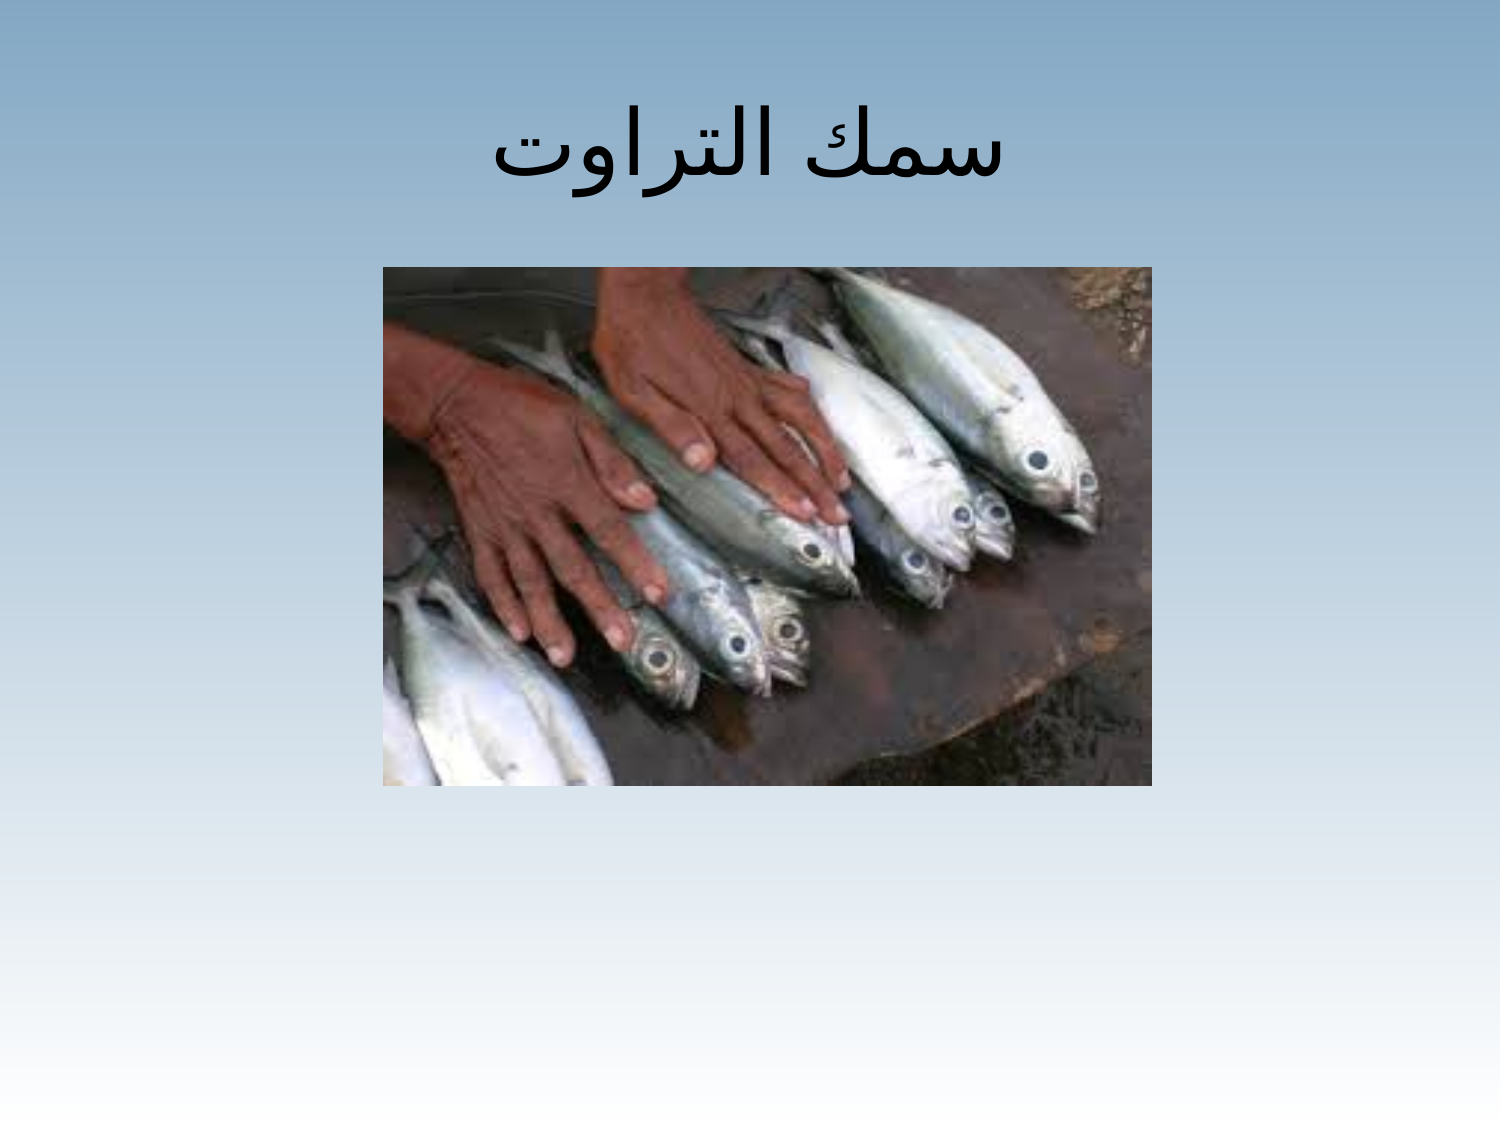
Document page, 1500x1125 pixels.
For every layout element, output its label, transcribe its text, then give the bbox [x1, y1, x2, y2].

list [383, 266, 1152, 786]
title سمك التراوت [75, 45, 1425, 233]
